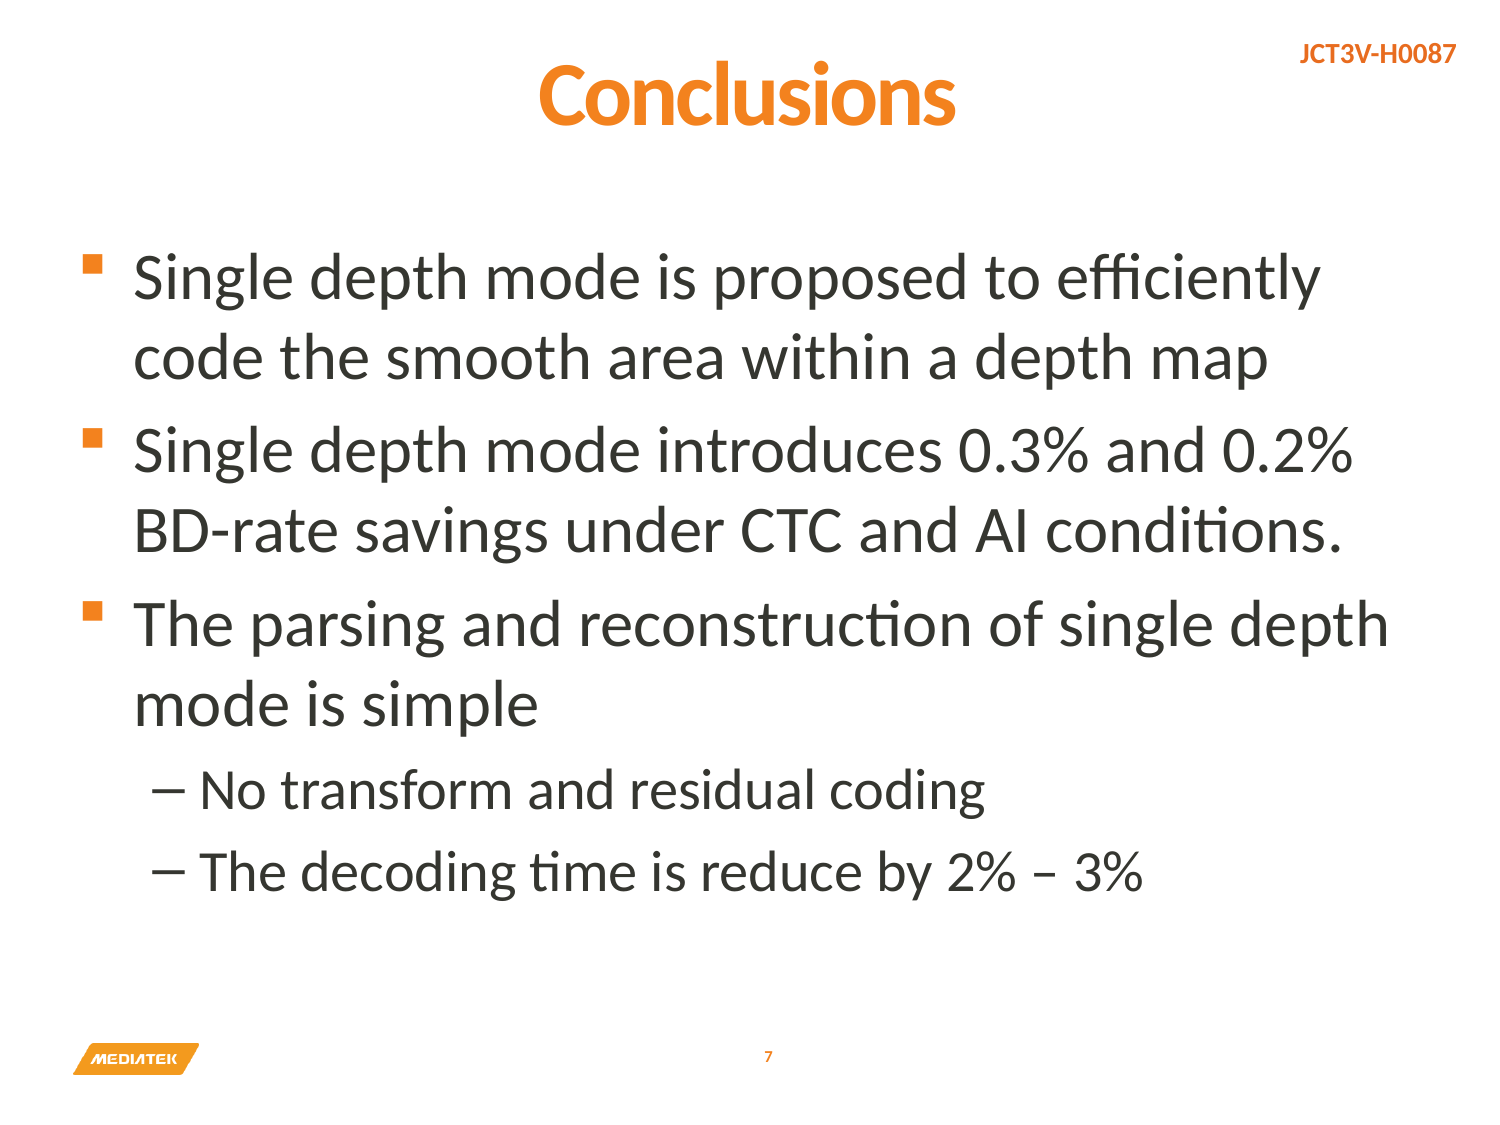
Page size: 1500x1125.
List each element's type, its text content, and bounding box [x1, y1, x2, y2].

list Single depth mode is proposed to efficiently code the smooth area within a depth map Single depth mode introduces 0.3% and 0.2% BD-rate savings under CTC and AI conditions. The parsing and reconstruction of single depth mode is simple No transform and residual coding The decoding time is reduce by 2% – 3% [62, 224, 1424, 1050]
title Conclusions [87, 47, 1410, 200]
slide_number 7 [711, 1022, 788, 1089]
picture [73, 1050, 199, 1075]
